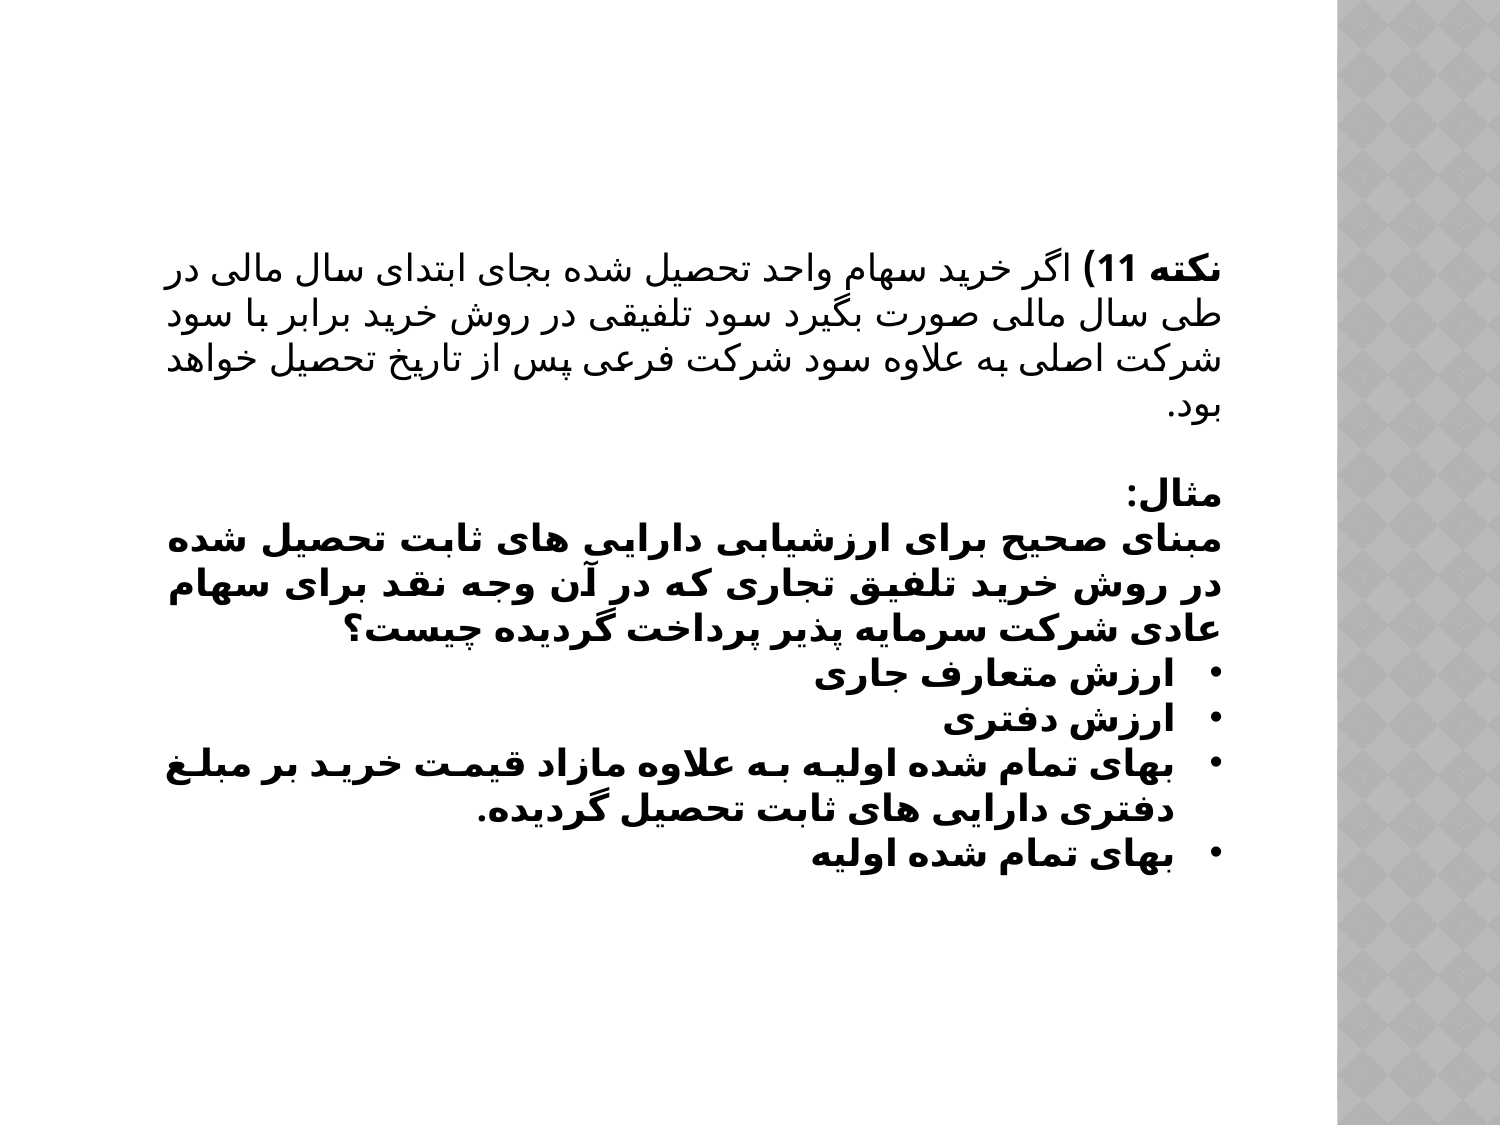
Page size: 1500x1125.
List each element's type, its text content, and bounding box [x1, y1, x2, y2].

text_box نکته 11) اگر خرید سهام واحد تحصیل شده بجای ابتدای سال مالی در طی سال مالی صورت بگیرد سود تلفیقی در روش خرید برابر با سود شرکت اصلی به علاوه سود شرکت فرعی پس از تاریخ تحصیل خواهد بود. مثال: مبنای صحیح برای ارزشیابی دارایی های ثابت تحصیل شده در روش خرید تلفیق تجاری که در آن وجه نقد برای سهام عادی شرکت سرمایه پذیر پرداخت گردیده چیست؟ ارزش متعارف جاری ارزش دفتری بهای تمام شده اولیه به علاوه مازاد قیمت خرید بر مبلغ دفتری دارایی های ثابت تحصیل گردیده. بهای تمام شده اولیه [150, 236, 1238, 882]
